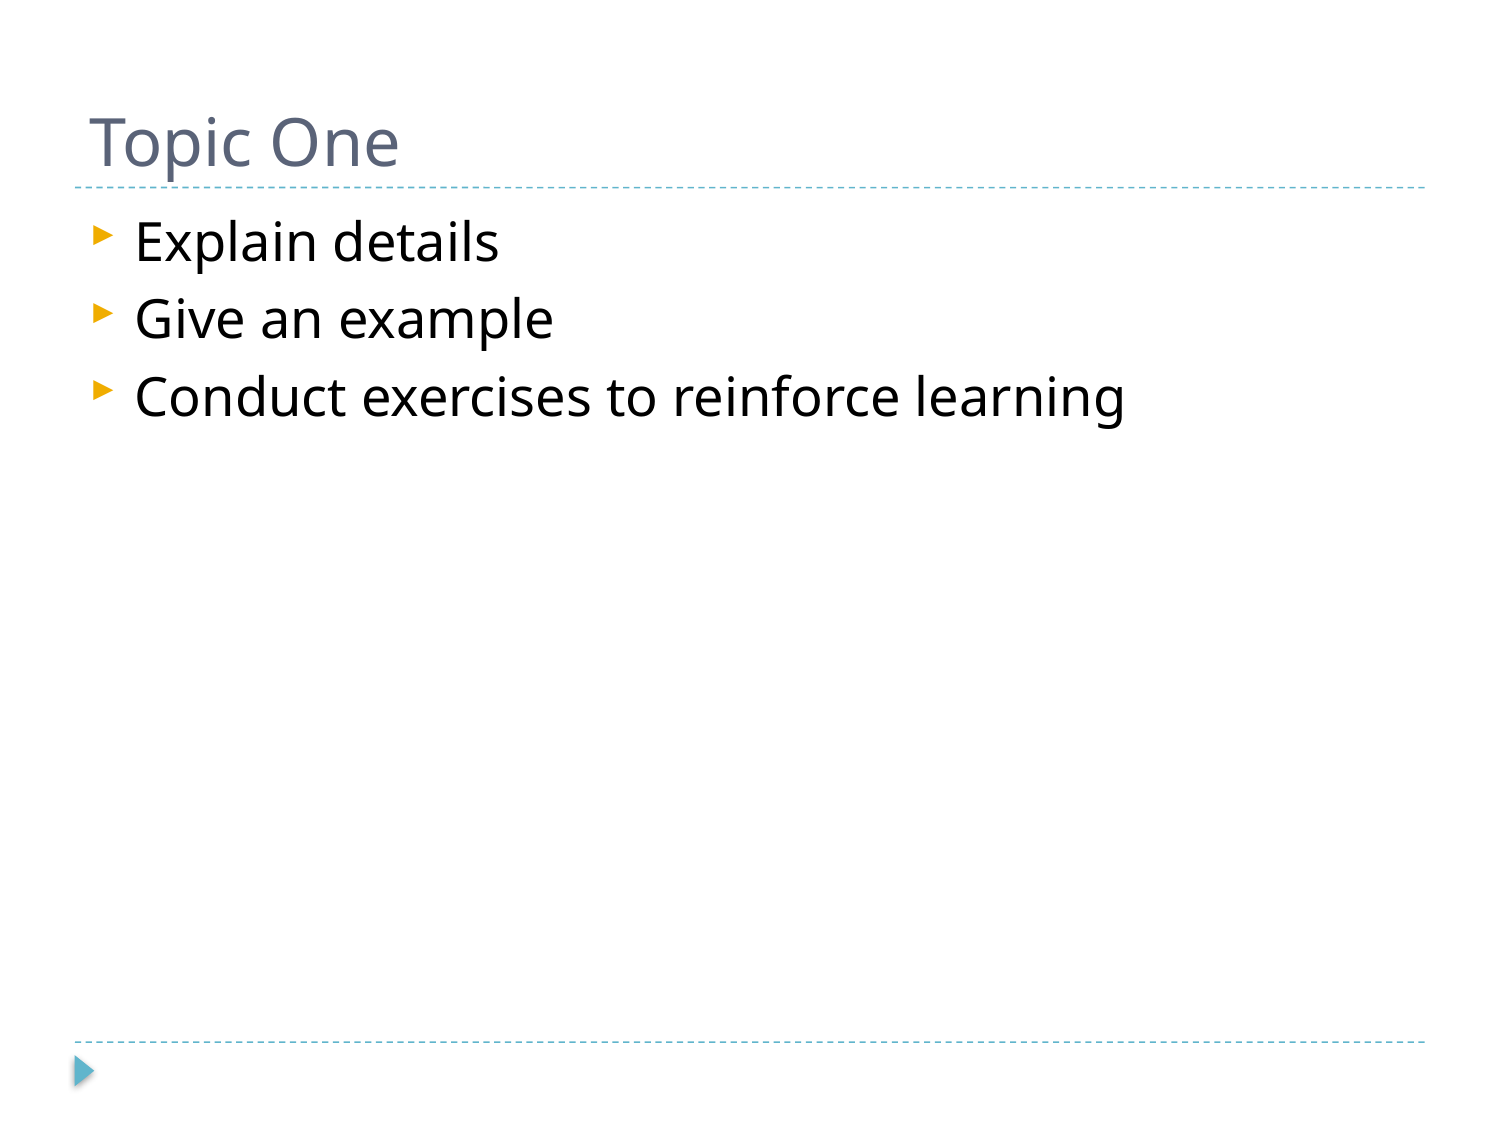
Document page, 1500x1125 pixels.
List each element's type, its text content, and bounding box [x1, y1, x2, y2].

list Explain details Give an example Conduct exercises to reinforce learning [75, 200, 1425, 1010]
title Topic One [75, 24, 1425, 188]
